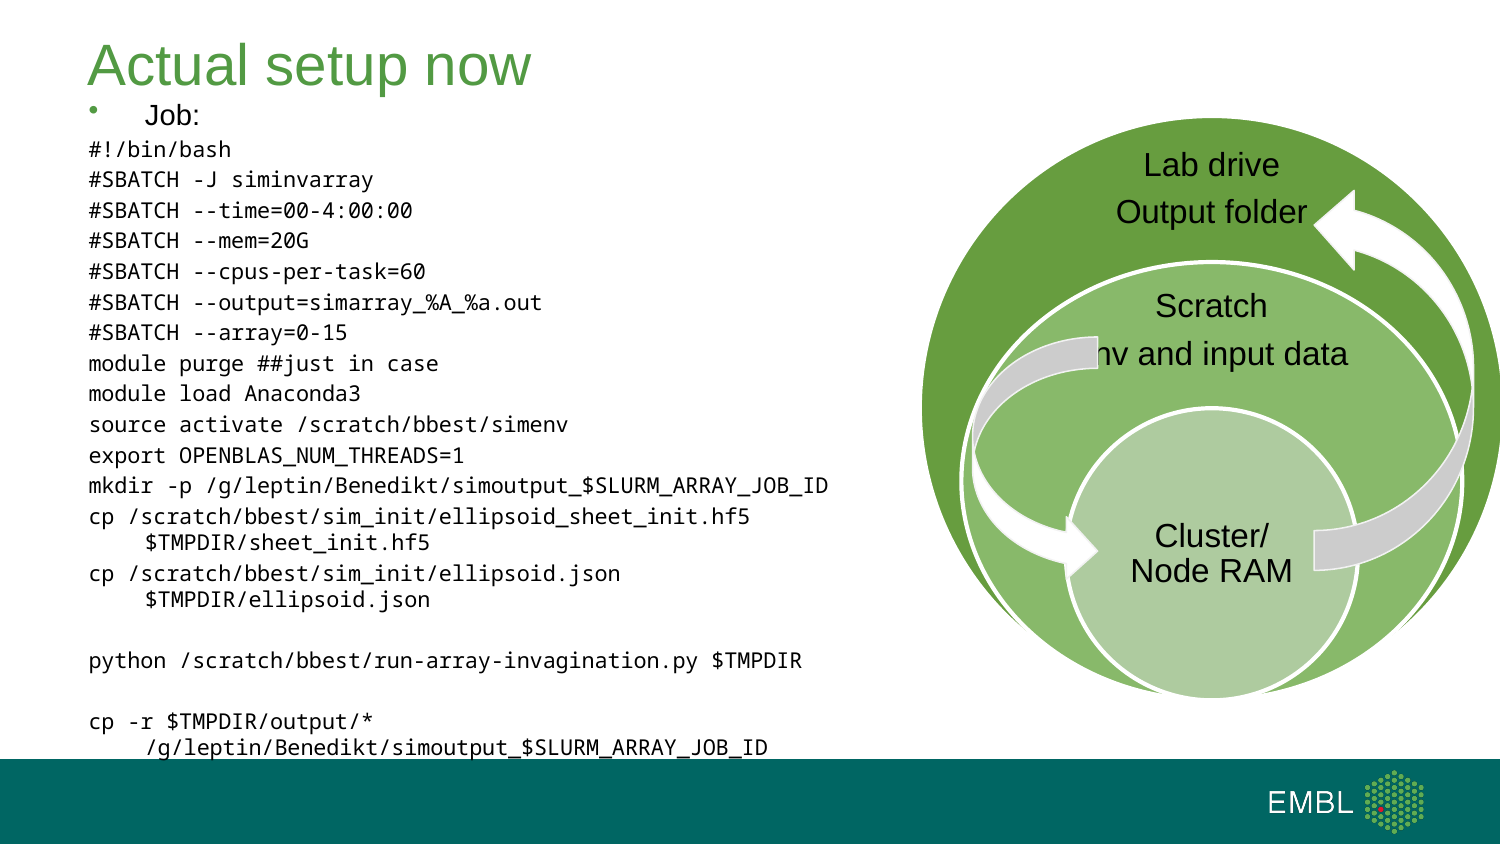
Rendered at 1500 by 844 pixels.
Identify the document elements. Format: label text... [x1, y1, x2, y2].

list Job: #!/bin/bash #SBATCH -J siminvarray #SBATCH --time=00-4:00:00 #SBATCH --mem=20G #SBATCH --cpus-per-task=60 #SBATCH --output=simarray_%A_%a.out #SBATCH --array=0-15 module purge ##just in case module load Anaconda3 source activate /scratch/bbest/simenv export OPENBLAS_NUM_THREADS=1 mkdir -p /g/leptin/Benedikt/simoutput_$SLURM_ARRAY_JOB_ID cp /scratch/bbest/sim_init/ellipsoid_sheet_init.hf5 $TMPDIR/sheet_init.hf5 cp /scratch/bbest/sim_init/ellipsoid.json $TMPDIR/ellipsoid.json python /scratch/bbest/run-array-invagination.py $TMPDIR cp -r $TMPDIR/output/* /g/leptin/Benedikt/simoutput_$SLURM_ARRAY_JOB_ID [88, 95, 914, 720]
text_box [919, 67, 1500, 749]
title Actual setup now [87, 27, 1426, 105]
